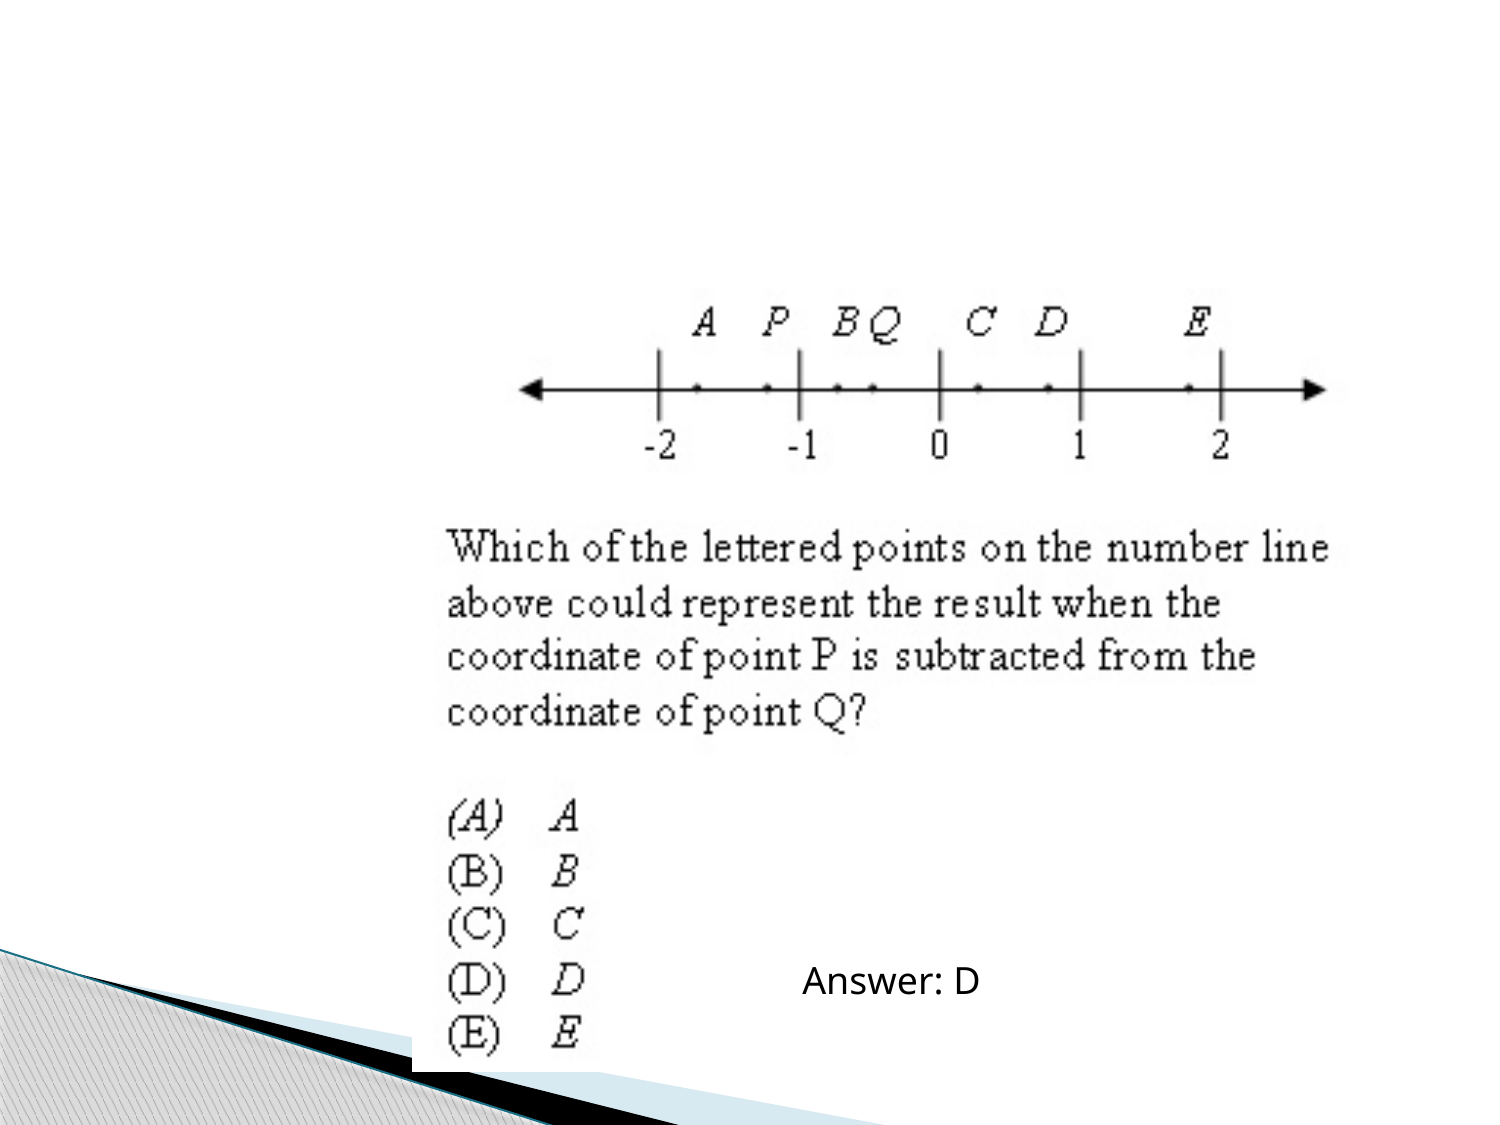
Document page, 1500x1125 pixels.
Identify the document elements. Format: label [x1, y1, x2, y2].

list [412, 287, 1350, 1072]
